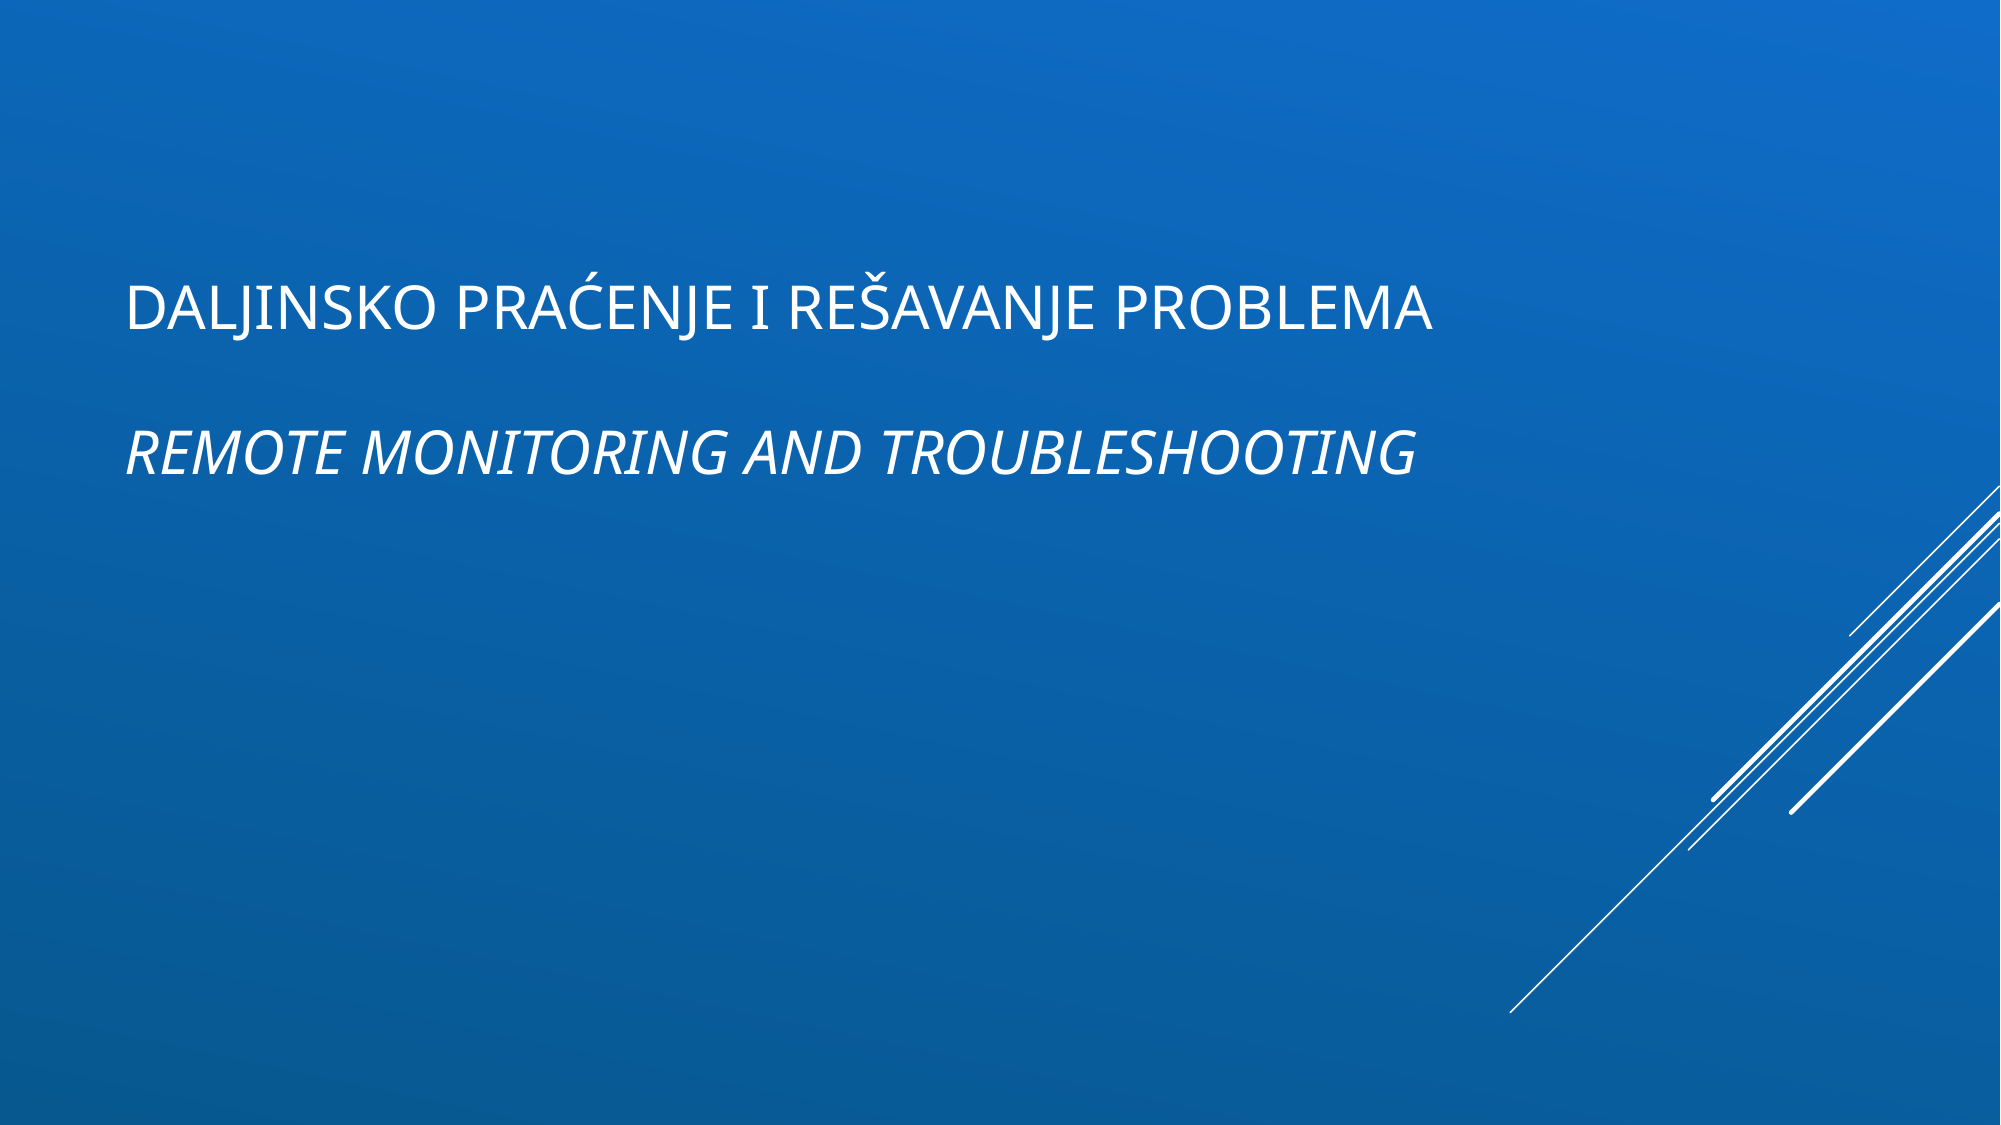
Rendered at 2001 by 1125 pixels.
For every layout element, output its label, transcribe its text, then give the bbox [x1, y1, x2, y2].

title Daljinsko praćenje i rešavanje problema Remote monitoring and troubleshooting [109, 192, 1510, 568]
